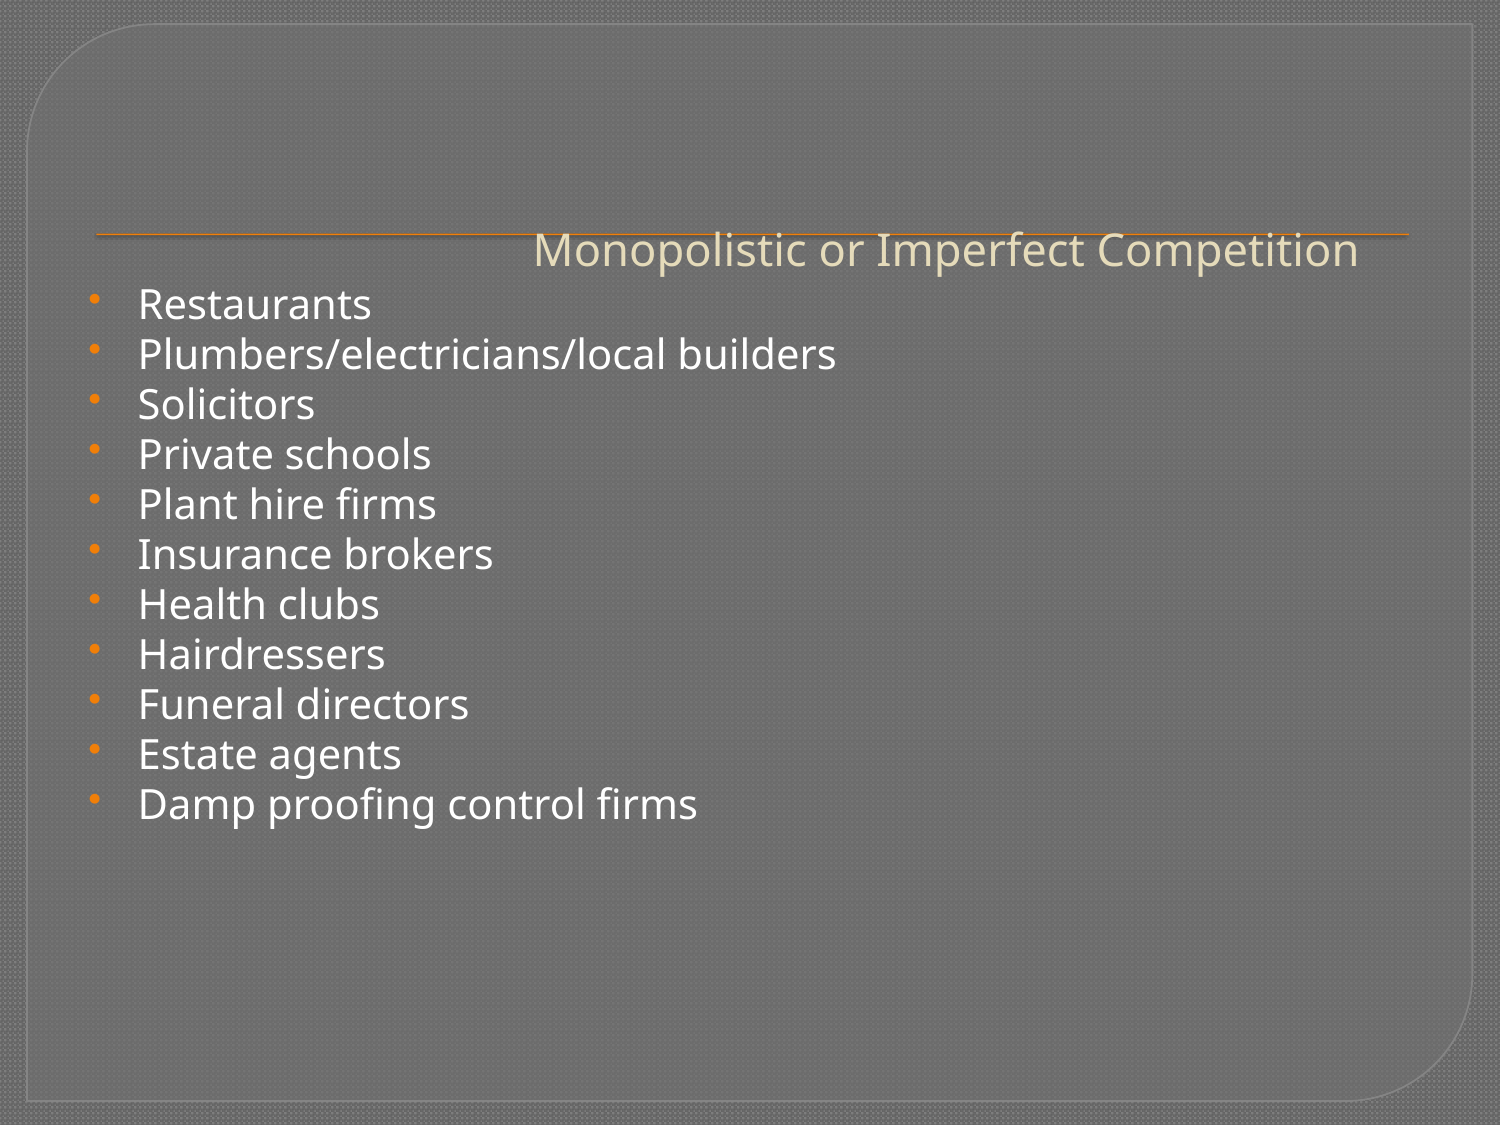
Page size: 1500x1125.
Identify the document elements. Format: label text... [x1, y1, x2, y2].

title Monopolistic or Imperfect Competition [99, 212, 1375, 270]
list Restaurants Plumbers/electricians/local builders Solicitors Private schools Plant hire firms Insurance brokers Health clubs Hairdressers Funeral directors Estate agents Damp proofing control firms [75, 270, 1425, 1013]
